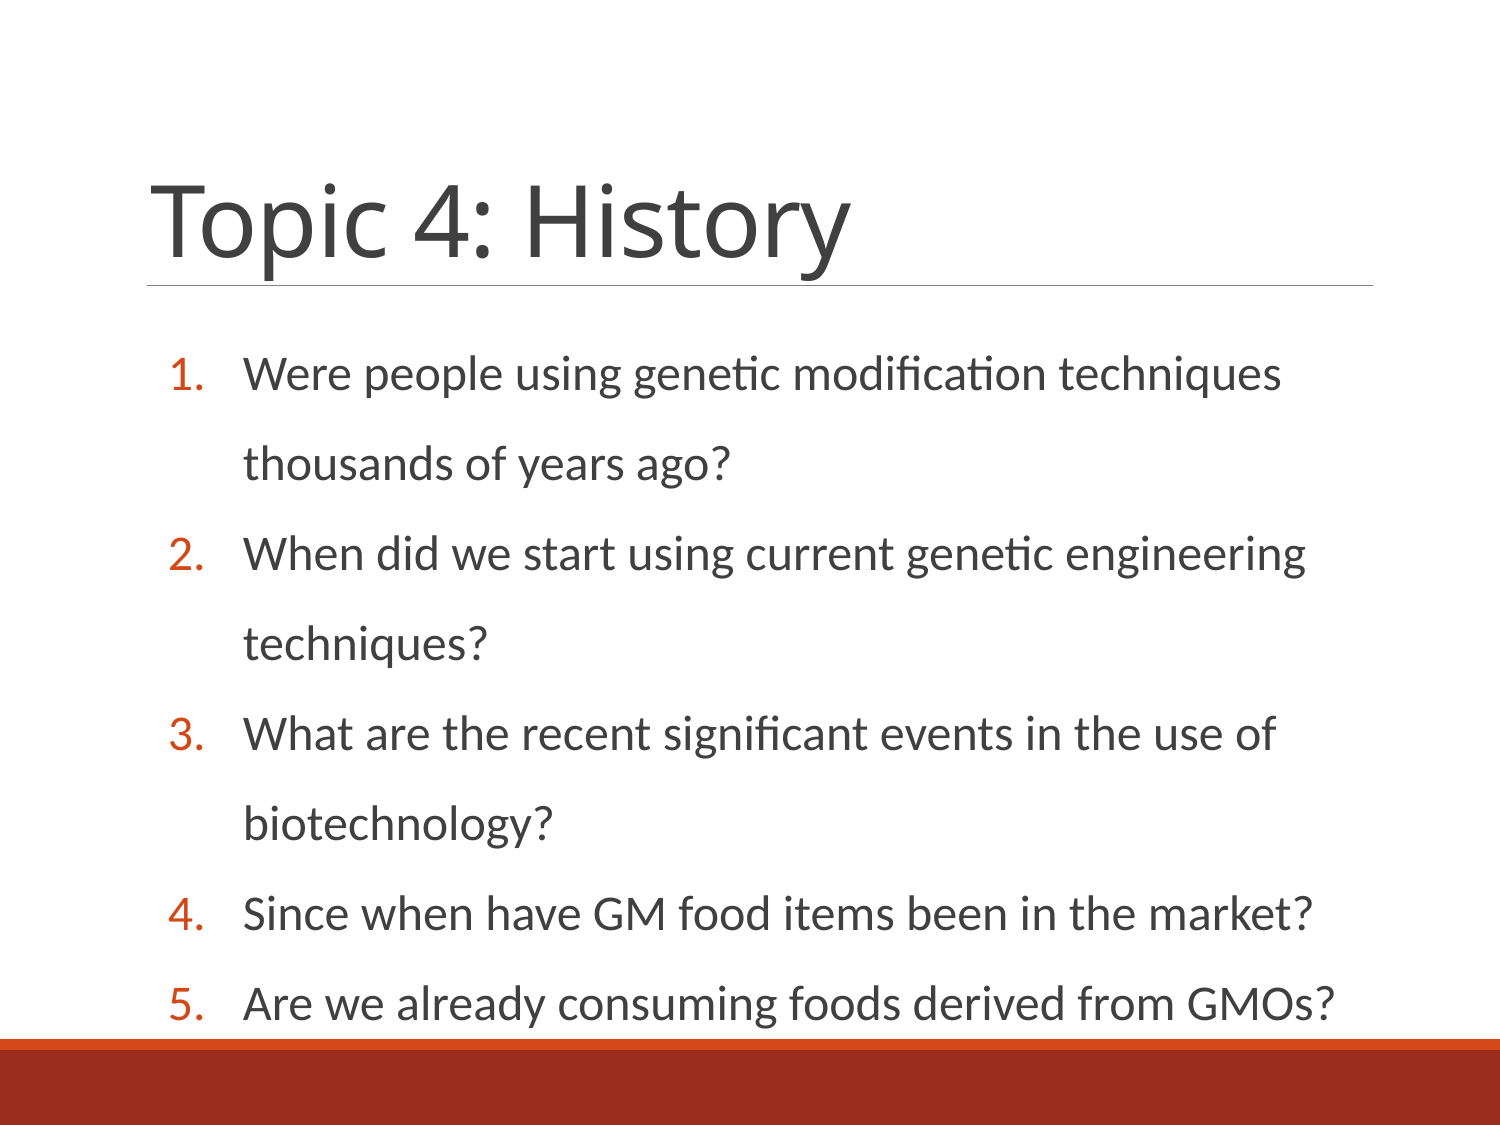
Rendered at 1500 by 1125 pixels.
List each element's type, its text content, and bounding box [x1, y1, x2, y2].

list Were people using genetic modification techniques thousands of years ago? When did we start using current genetic engineering techniques? What are the recent significant events in the use of biotechnology? Since when have GM food items been in the market? Are we already consuming foods derived from GMOs? [135, 302, 1419, 1029]
title Topic 4: History [135, 47, 1373, 285]
